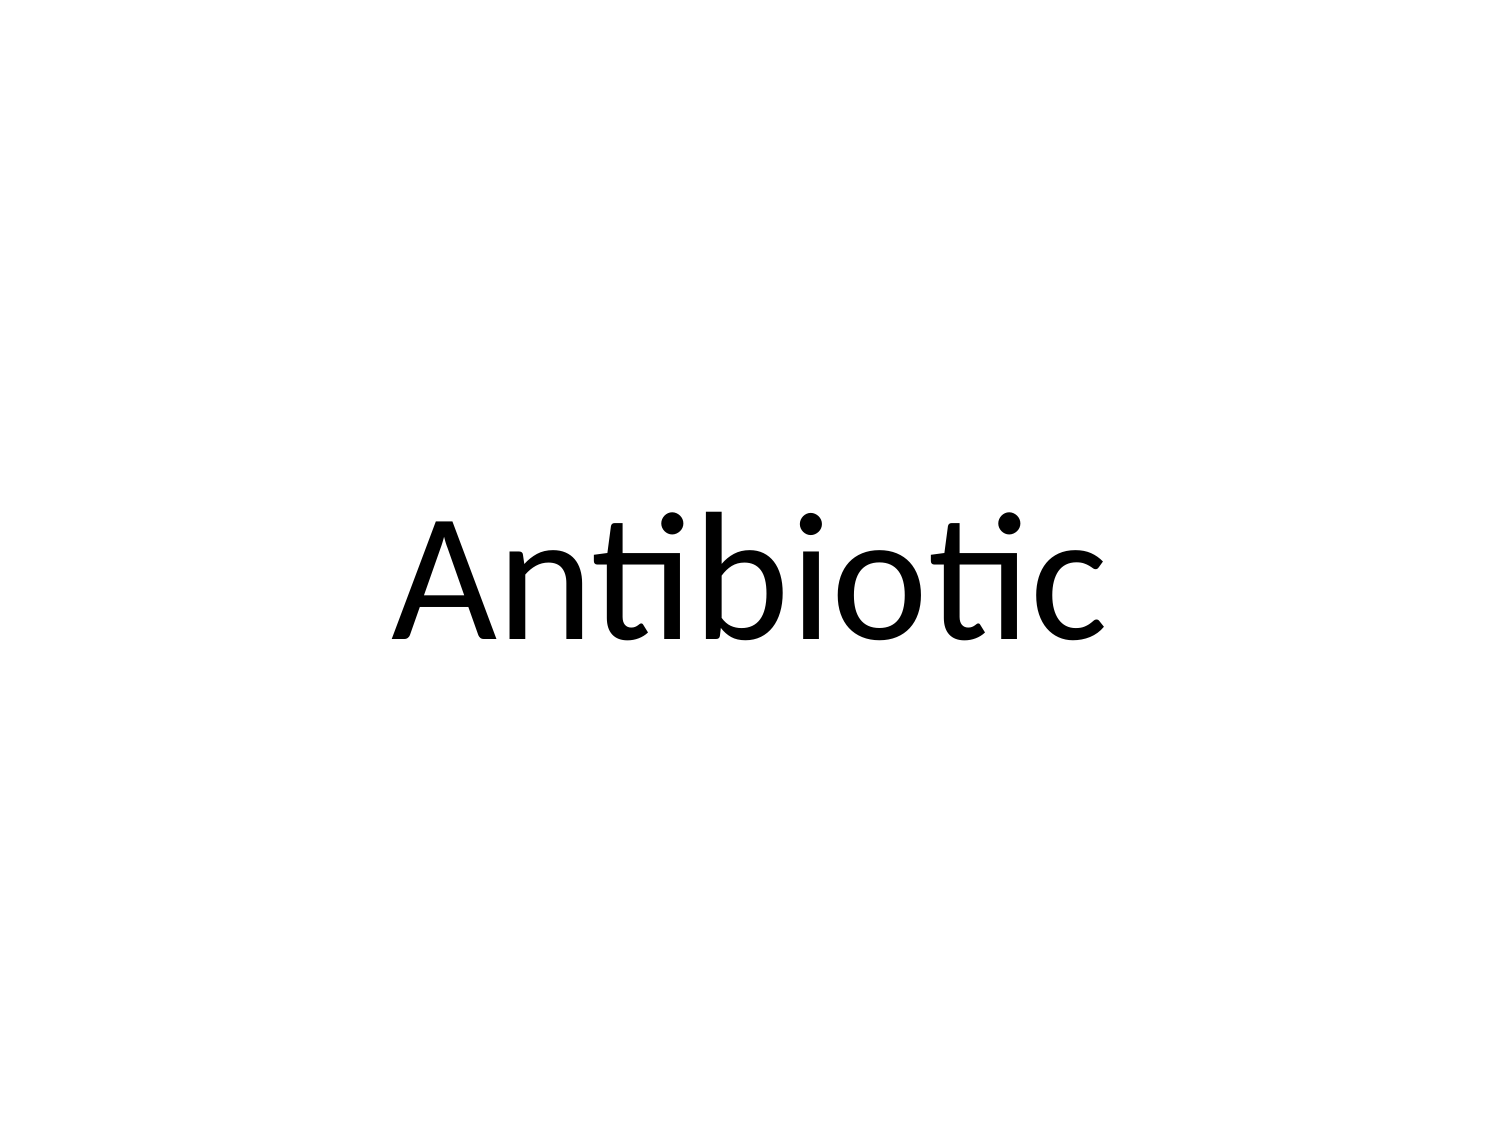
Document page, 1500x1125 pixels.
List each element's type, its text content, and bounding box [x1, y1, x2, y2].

title Antibiotic [75, 45, 1425, 1088]
